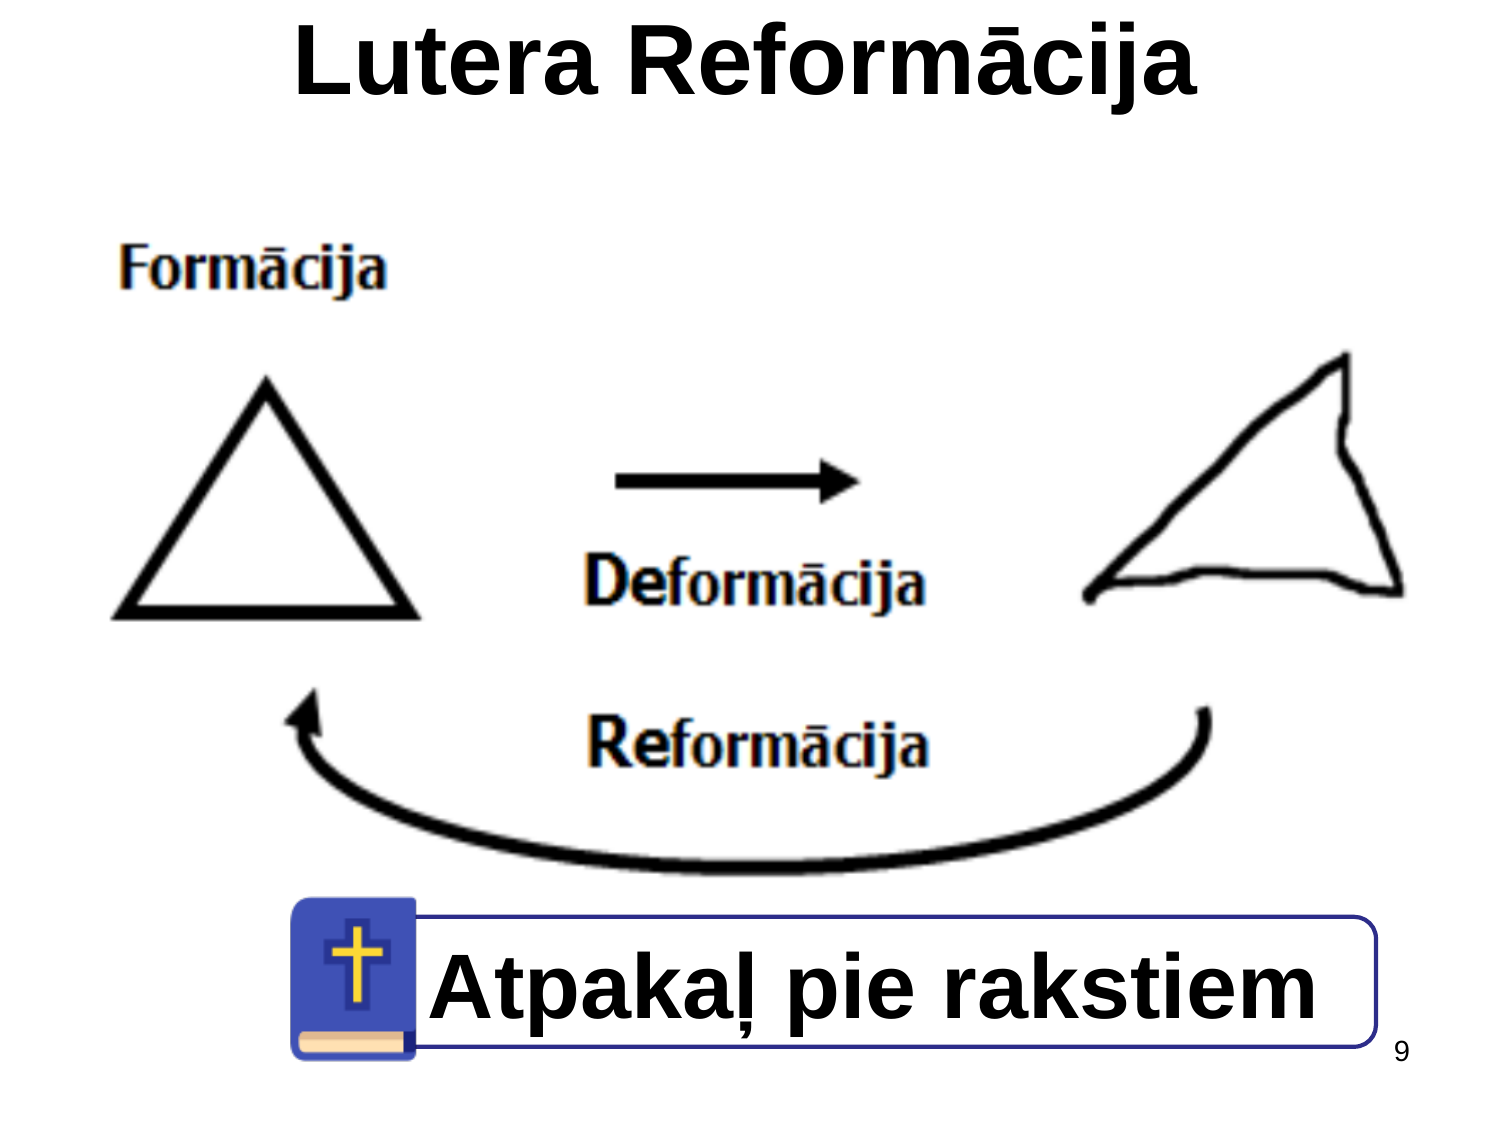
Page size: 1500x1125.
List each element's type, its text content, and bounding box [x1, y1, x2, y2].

slide_number 9 [1074, 1024, 1426, 1103]
text_box Atpakaļ pie rakstiem [460, 946, 1379, 1049]
title Lutera Reformācija [70, 0, 1421, 110]
picture [70, 198, 1444, 1082]
